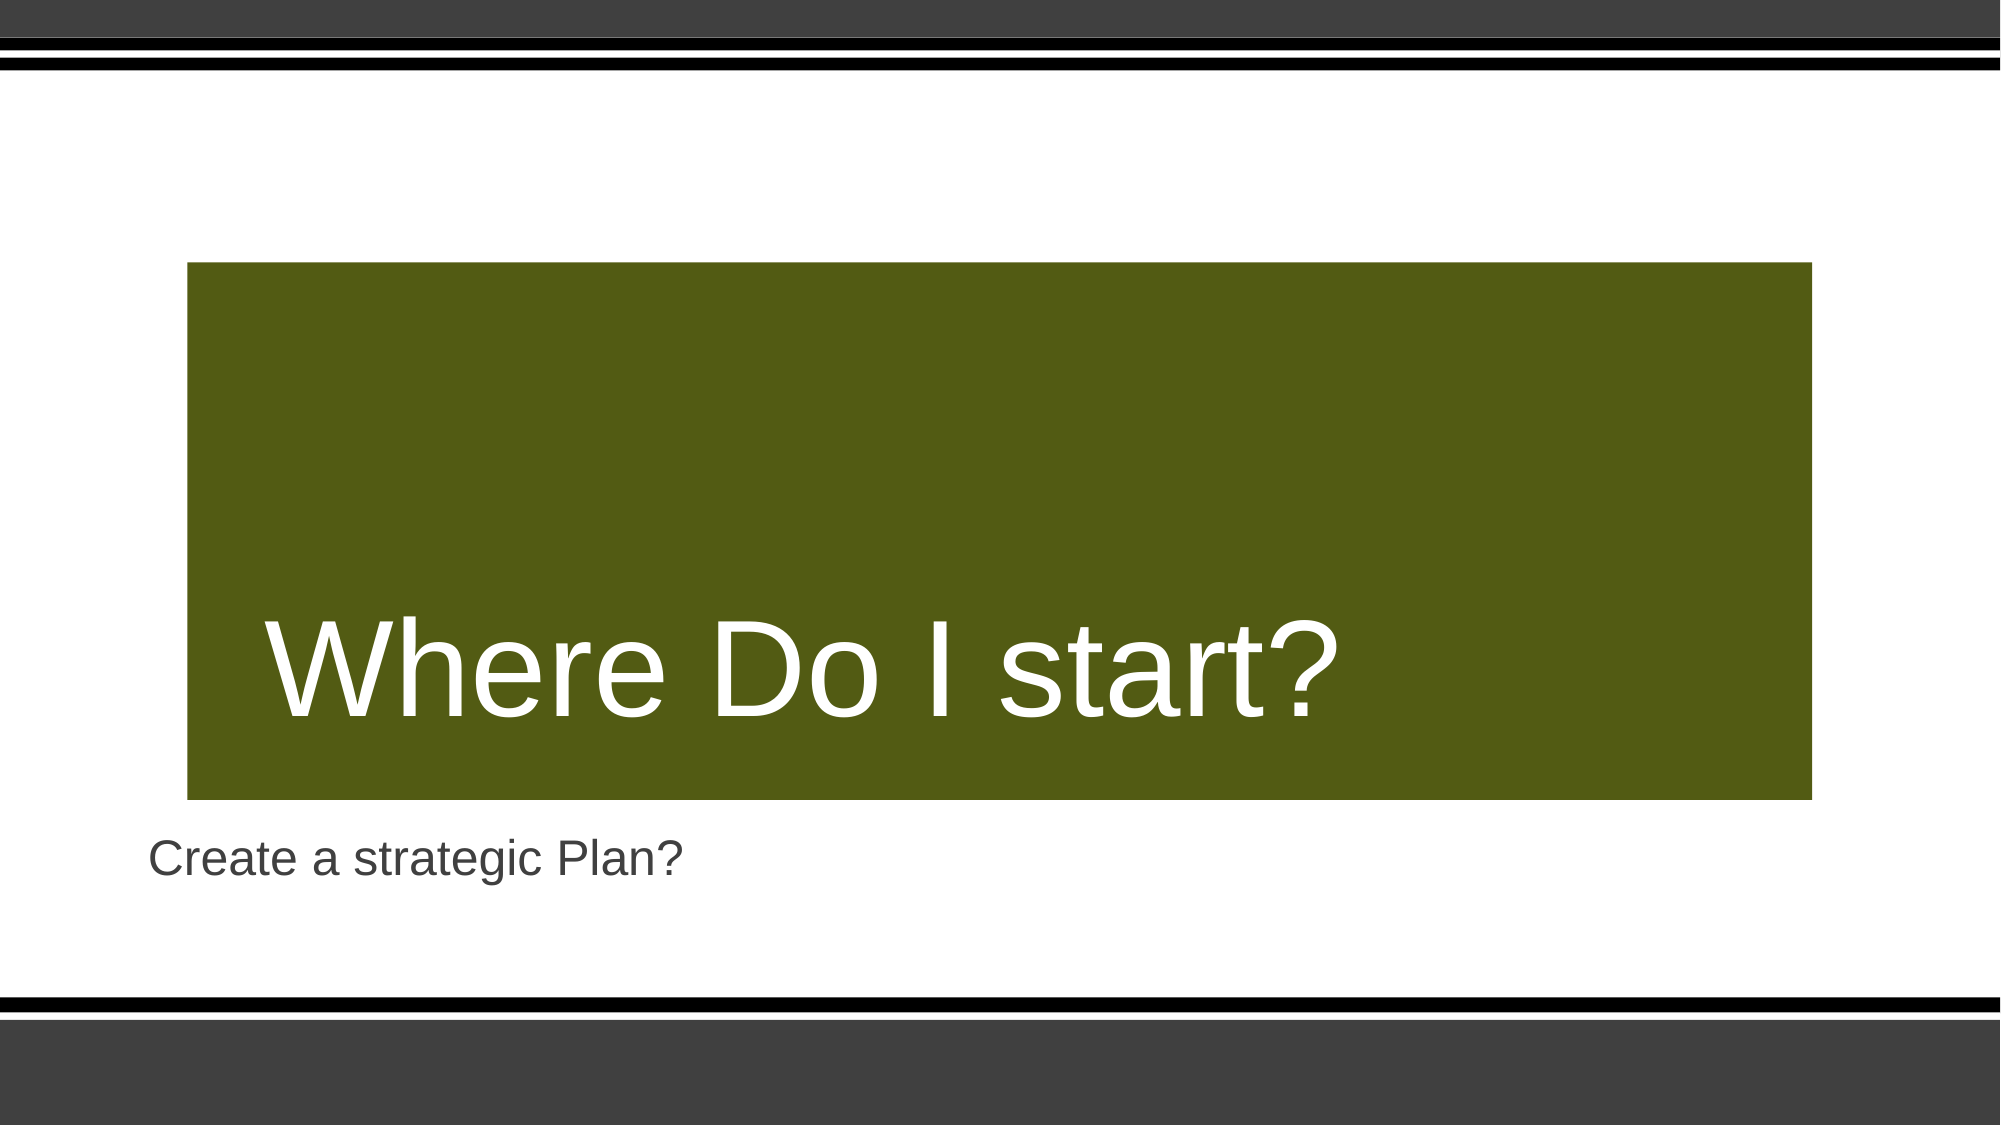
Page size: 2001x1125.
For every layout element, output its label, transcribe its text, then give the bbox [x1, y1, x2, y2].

subtitle Create a strategic Plan? [132, 825, 1601, 963]
title Where Do I start? [249, 312, 1751, 750]
